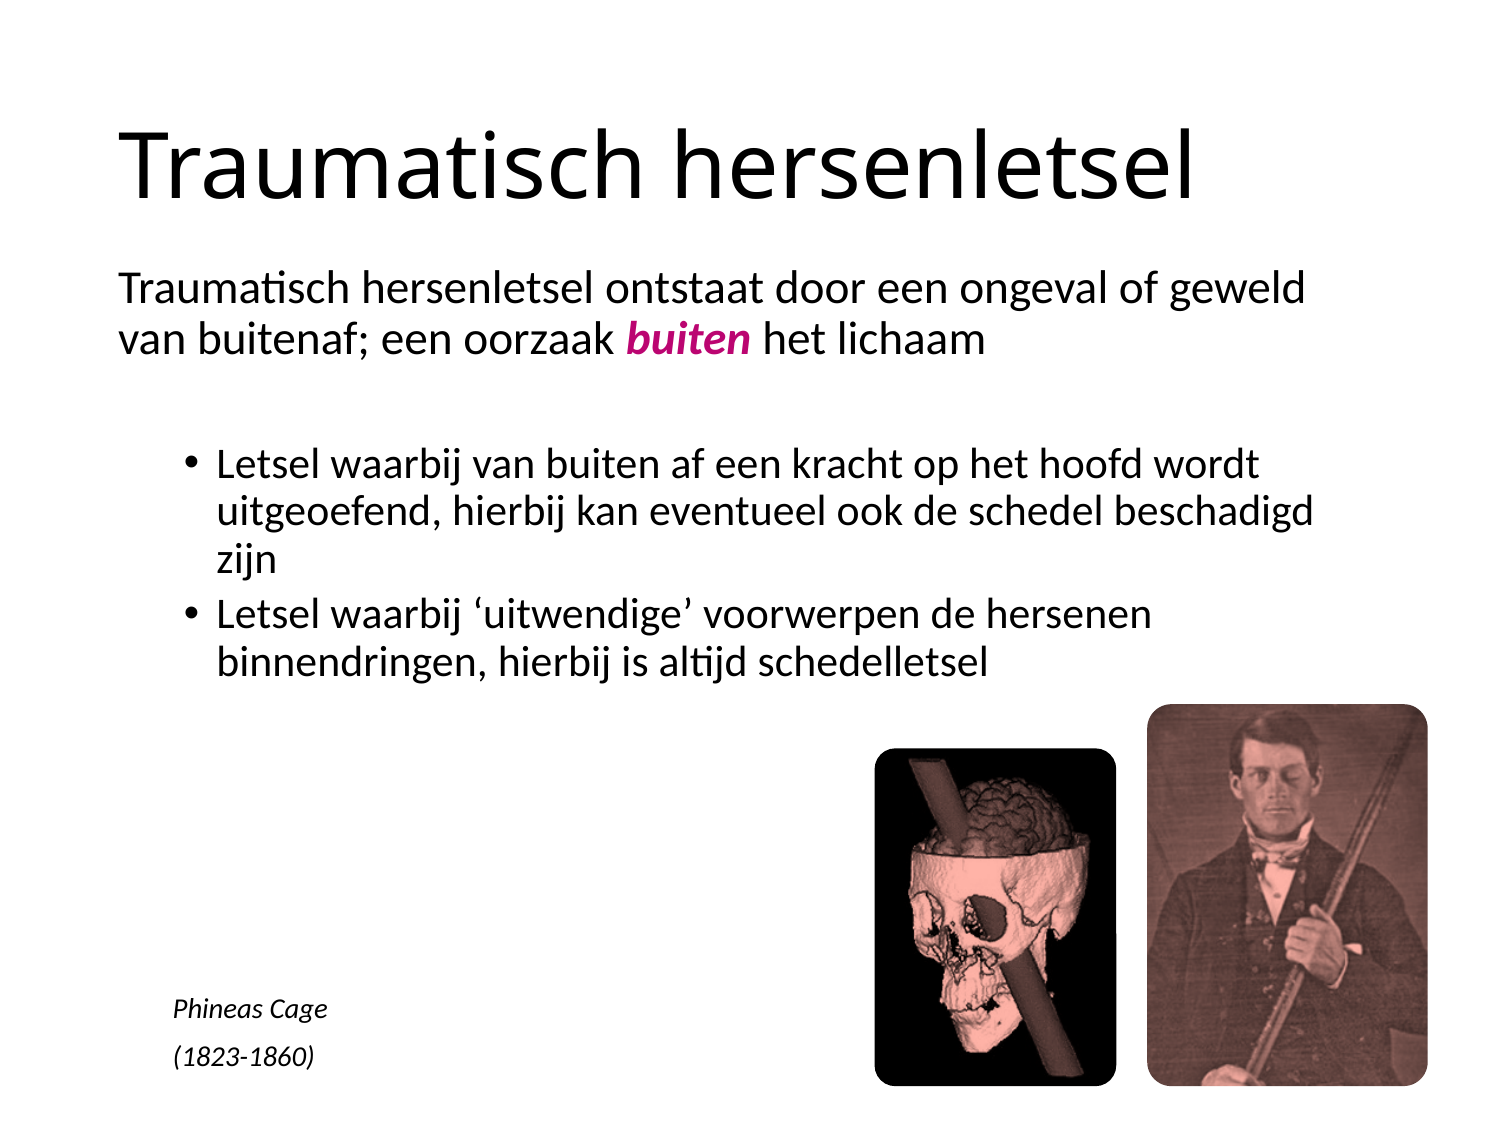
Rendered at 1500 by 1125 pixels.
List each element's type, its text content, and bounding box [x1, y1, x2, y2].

picture [1147, 704, 1428, 1087]
picture [874, 748, 1117, 1087]
list Traumatisch hersenletsel ontstaat door een ongeval of geweld van buitenaf; een oorzaak buiten het lichaam Letsel waarbij van buiten af een kracht op het hoofd wordt uitgeoefend, hierbij kan eventueel ook de schedel beschadigd zijn Letsel waarbij ‘uitwendige’ voorwerpen de hersenen binnendringen, hierbij is altijd schedelletsel Phineas Cage (1823-1860) [103, 255, 1397, 1087]
title Traumatisch hersenletsel [103, 59, 1397, 255]
